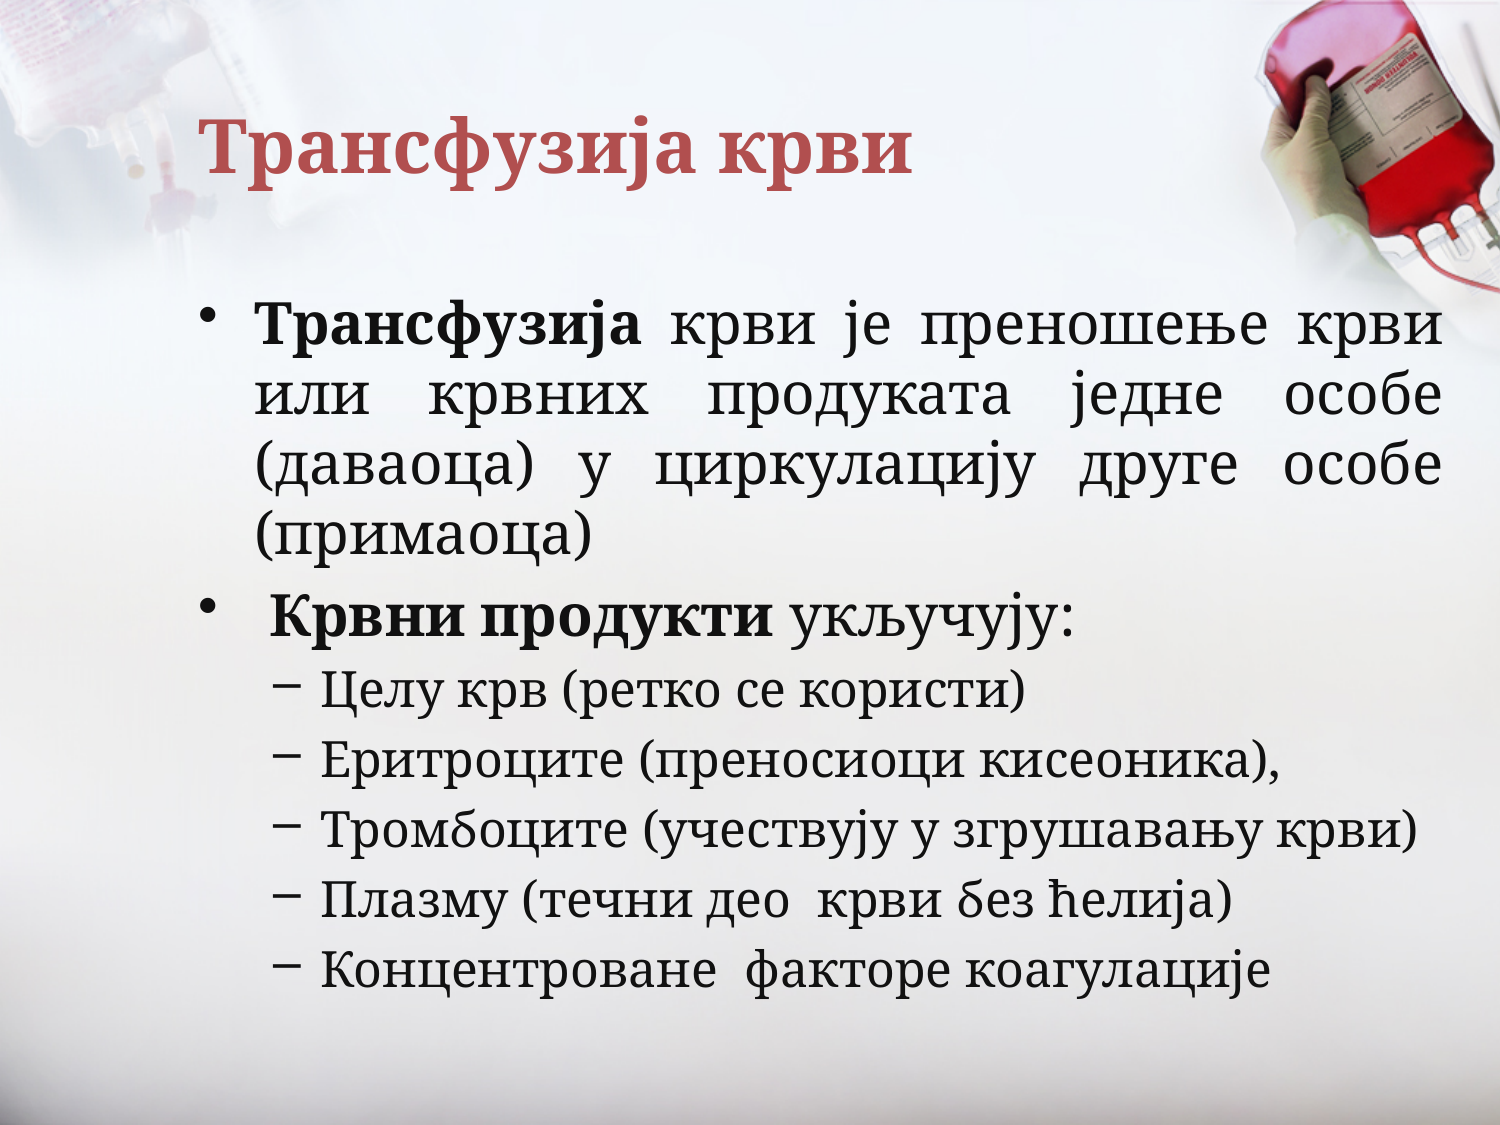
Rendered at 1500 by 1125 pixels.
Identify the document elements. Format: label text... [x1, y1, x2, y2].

picture [0, 0, 1500, 1125]
title Трансфузија крви [183, 101, 1459, 186]
list Трансфузија крви је преношење крви или крвних продуката једне особе (даваоца) у циркулацију друге особе (примаоца) Крвни продукти укључују: Целу крв (ретко се користи) Еритроците (преносиоци кисеоника), Тромбоците (учествују у згрушавању крви) Плазму (течни део крви без ћелија) Концентроване факторе коагулације [183, 278, 1459, 1094]
